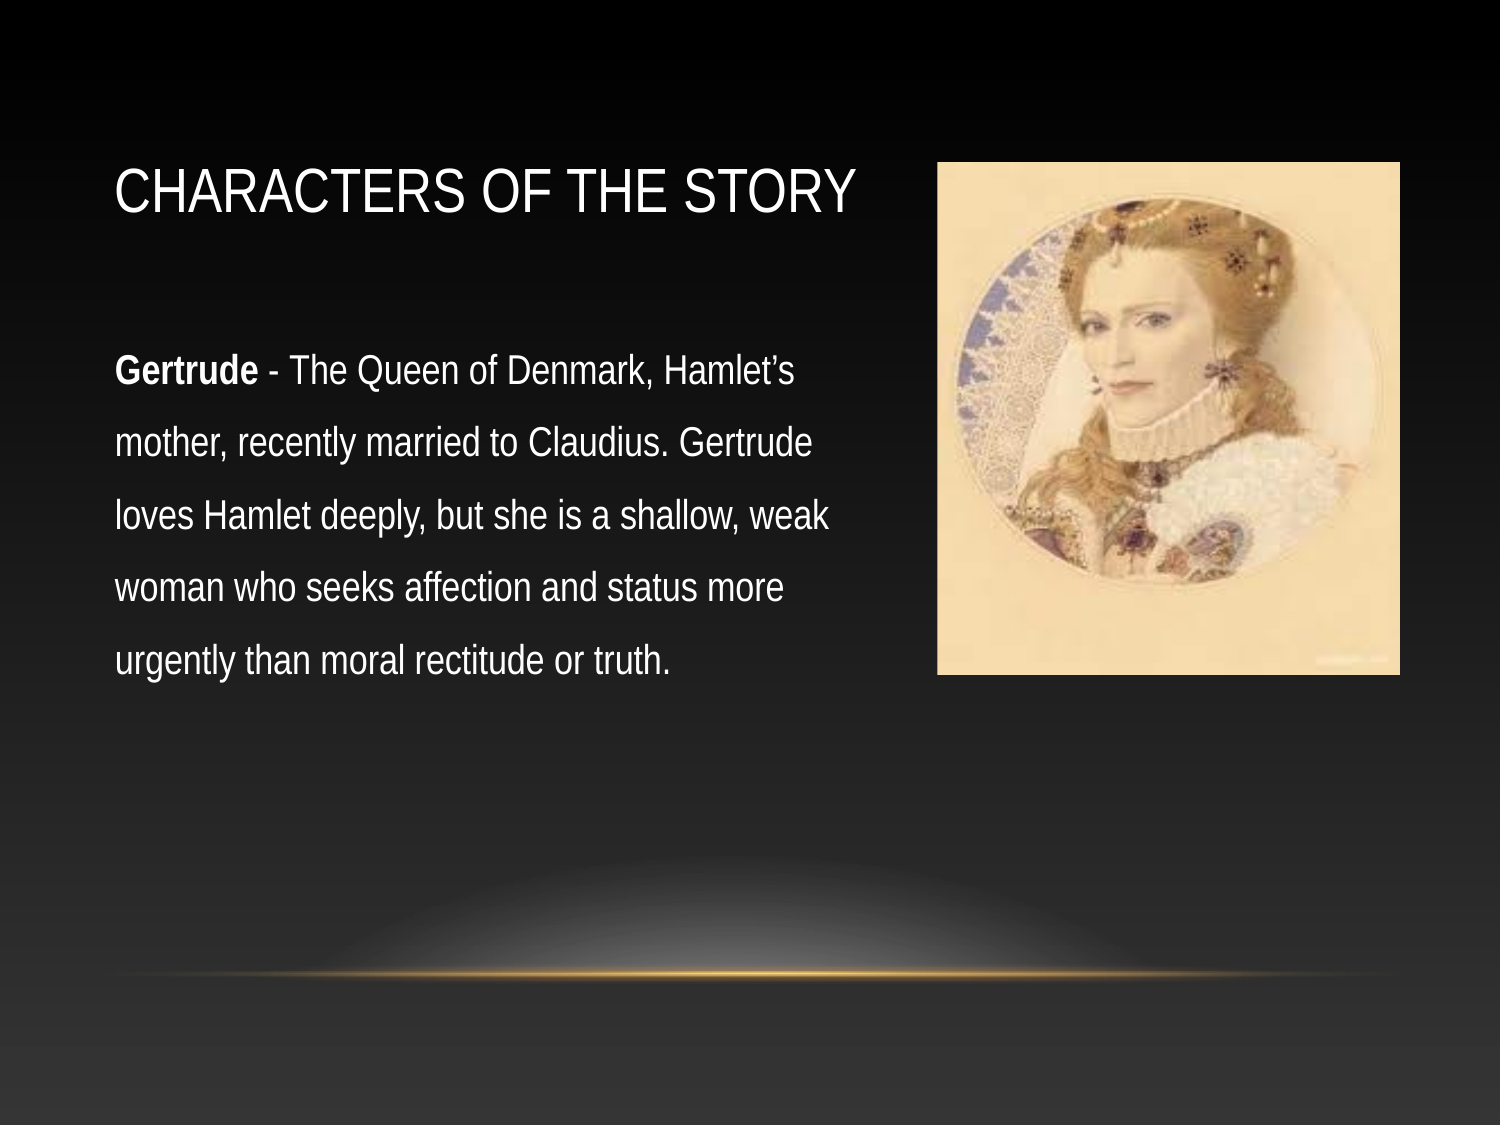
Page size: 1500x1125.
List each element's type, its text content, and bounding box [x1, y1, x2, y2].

title CHARACTERS OF THE STORY [112, 147, 863, 338]
picture [0, 0, 1500, 1125]
text_box [937, 162, 1400, 675]
text_box Gertrude - The Queen of Denmark, Hamlet’s mother, recently married to Claudius. Gertrude loves Hamlet deeply, but she is a shallow, weak woman who seeks affection and status more urgently than moral rectitude or truth. [112, 317, 841, 683]
